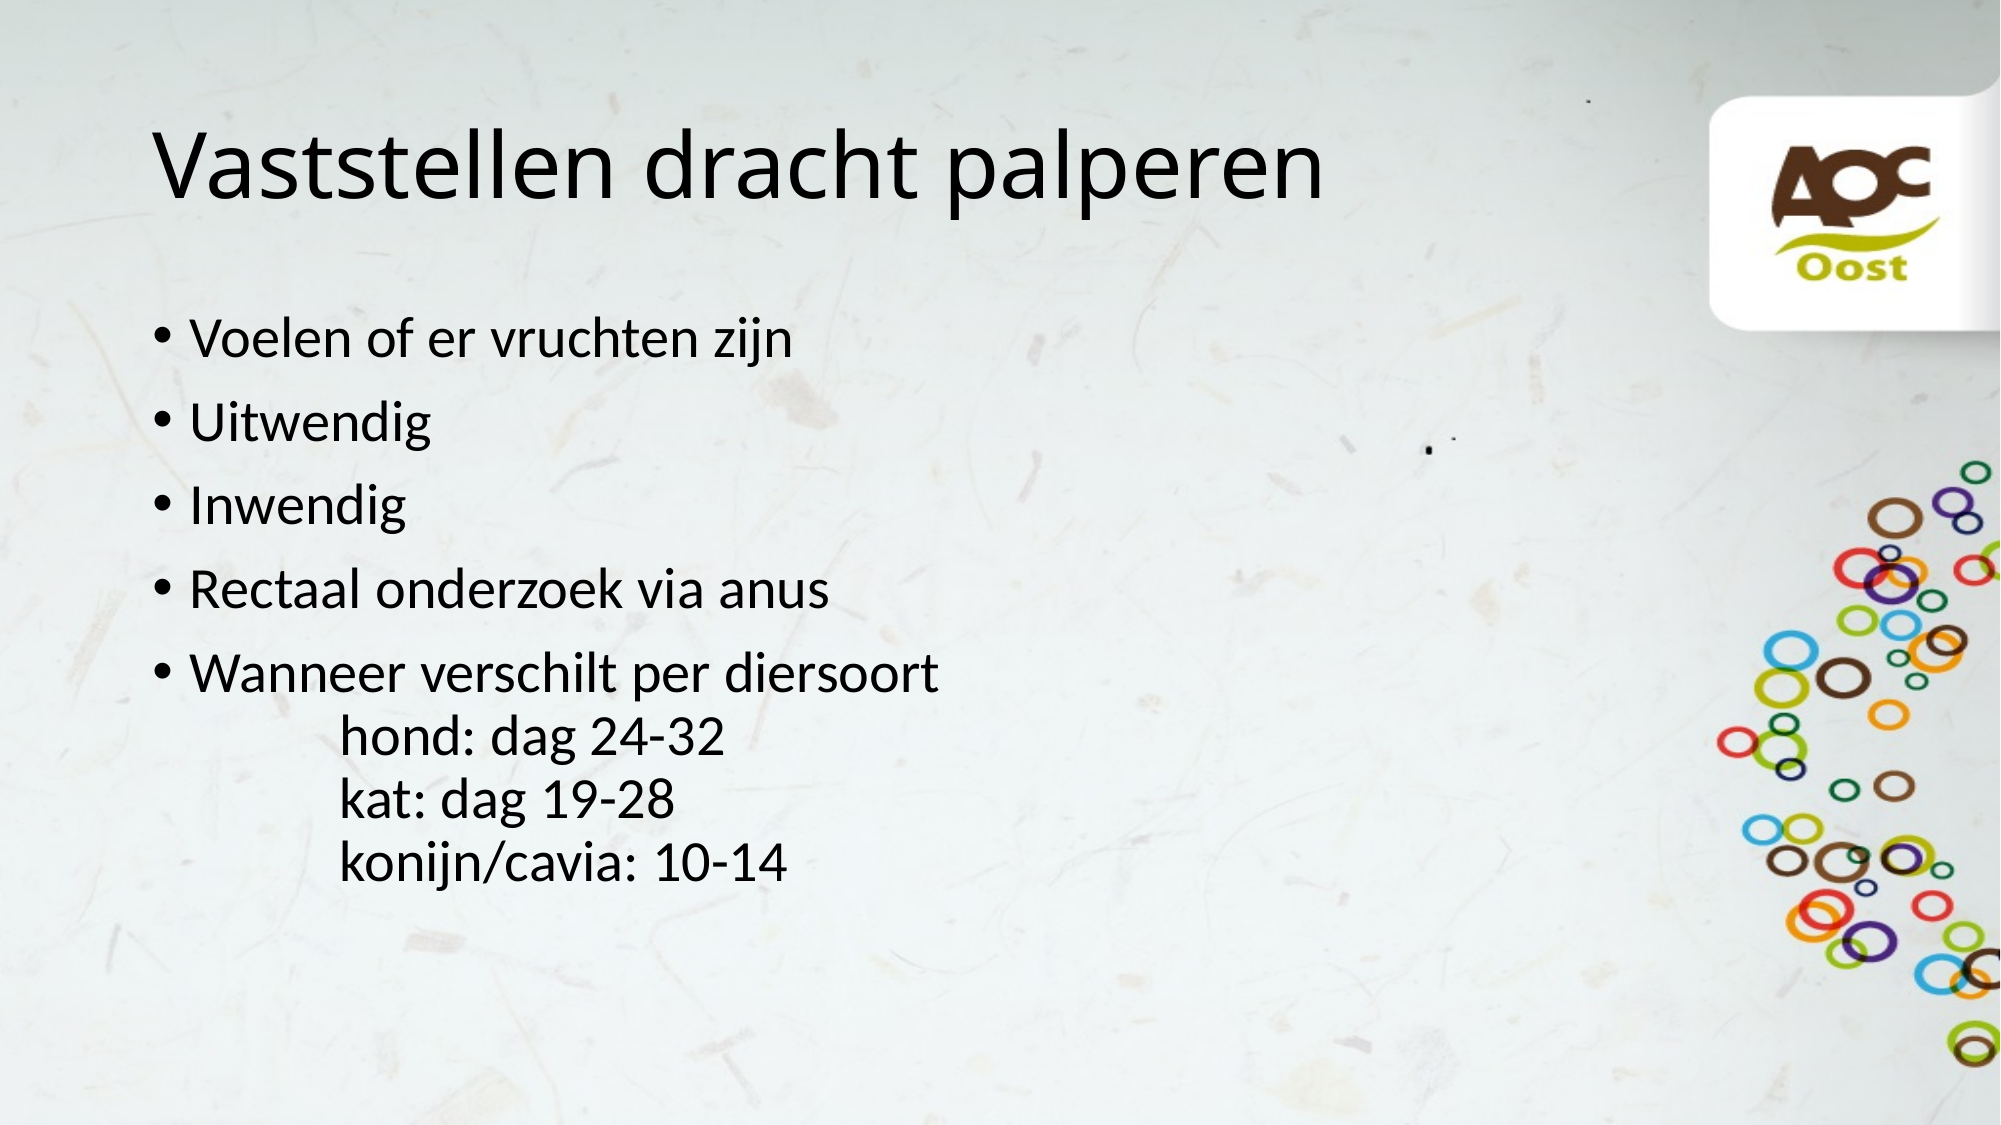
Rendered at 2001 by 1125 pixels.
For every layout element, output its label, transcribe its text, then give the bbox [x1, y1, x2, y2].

list Voelen of er vruchten zijn Uitwendig Inwendig Rectaal onderzoek via anus Wanneer verschilt per diersoort hond: dag 24-32 kat: dag 19-28 konijn/cavia: 10-14 [137, 299, 1863, 1014]
title Vaststellen dracht palperen [137, 59, 1863, 278]
picture [0, 0, 2001, 1125]
